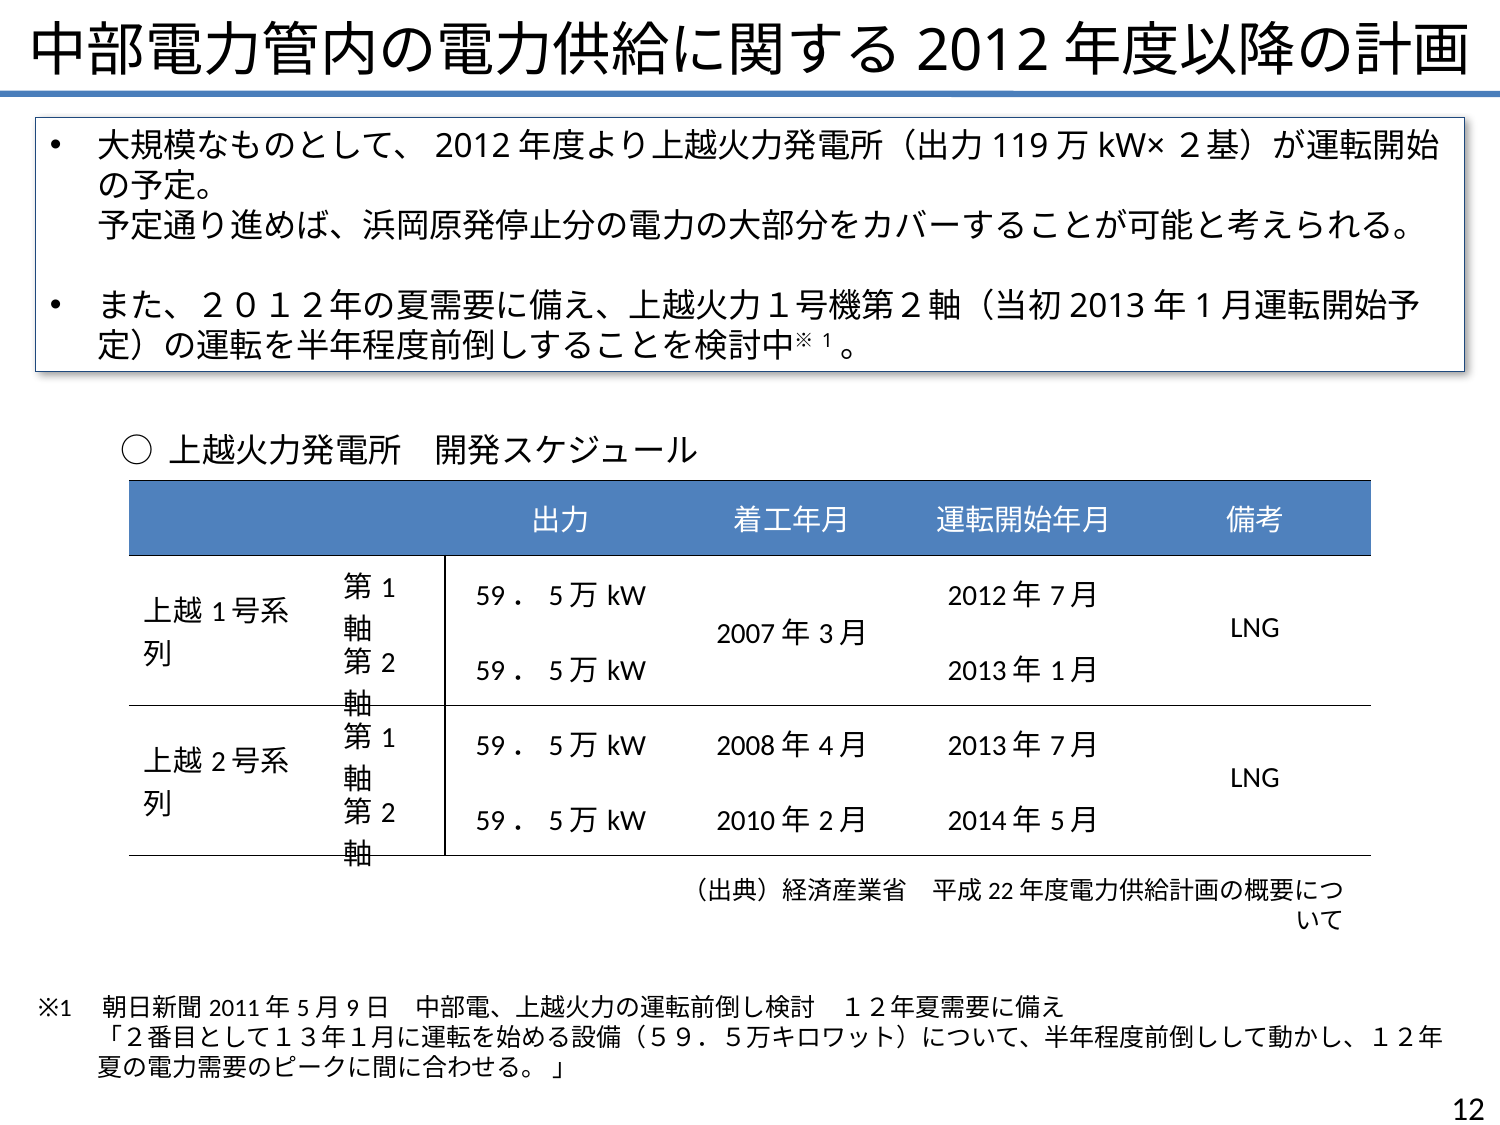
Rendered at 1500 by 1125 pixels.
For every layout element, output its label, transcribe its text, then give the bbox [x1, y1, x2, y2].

table_header 出力 [445, 481, 677, 555]
table_cell 59．5万kW [446, 780, 677, 855]
table_cell 第1軸 [328, 706, 444, 780]
table_cell 第1軸 [328, 556, 444, 630]
table_cell 2010年2月 [677, 780, 908, 855]
table_cell LNG [1140, 706, 1371, 855]
table_cell 2007年3月 [677, 556, 908, 705]
table_cell 2013年7月 [908, 706, 1140, 780]
table_header 備考 [1140, 481, 1371, 555]
text_box 大規模なものとして、2012年度より上越火力発電所（出力119万kW×２基）が運転開始の予定。 予定通り進めば、浜岡原発停止分の電力の大部分をカバーすることが可能と考えられる。 また、２０１２年の夏需要に備え、上越火力１号機第２軸（当初2013年1月運転開始予定）の運転を半年程度前倒しすることを検討中※1。 [35, 117, 1465, 372]
table_header [129, 481, 328, 555]
table_cell 上越2号系列 [129, 706, 328, 855]
text_box （出典）経済産業省 平成22年度電力供給計画の概要について [644, 867, 1360, 942]
table_cell 59．5万kW [446, 630, 677, 705]
table_cell 2013年1月 [908, 630, 1140, 705]
table_header [328, 481, 445, 555]
table_header 運転開始年月 [908, 481, 1140, 555]
table_cell 59．5万kW [446, 706, 677, 780]
title 中部電力管内の電力供給に関する2012年度以降の計画 [0, 0, 1500, 94]
table_header 着工年月 [677, 481, 908, 555]
text_box ○ 上越火力発電所 開発スケジュール [105, 421, 950, 477]
table_cell LNG [1140, 556, 1371, 705]
table_cell 2014年5月 [908, 780, 1140, 855]
text_box ※1 朝日新聞2011年5月9日 中部電、上越火力の運転前倒し検討 １２年夏需要に備え 「２番目として１３年１月に運転を始める設備（５９．５万キロワット）について、半年程度前倒しして動かし、１２年夏の電力需要のピークに間に合わせる。 」 [23, 984, 1465, 1089]
table_cell 第2軸 [328, 780, 444, 855]
table_cell 59．5万kW [446, 556, 677, 630]
slide_number 12 [1149, 1089, 1500, 1125]
table_cell 2008年4月 [677, 706, 908, 780]
table_cell 2012年7月 [908, 556, 1140, 630]
table_cell 上越1号系列 [129, 556, 328, 705]
table_cell 第2軸 [328, 630, 444, 705]
